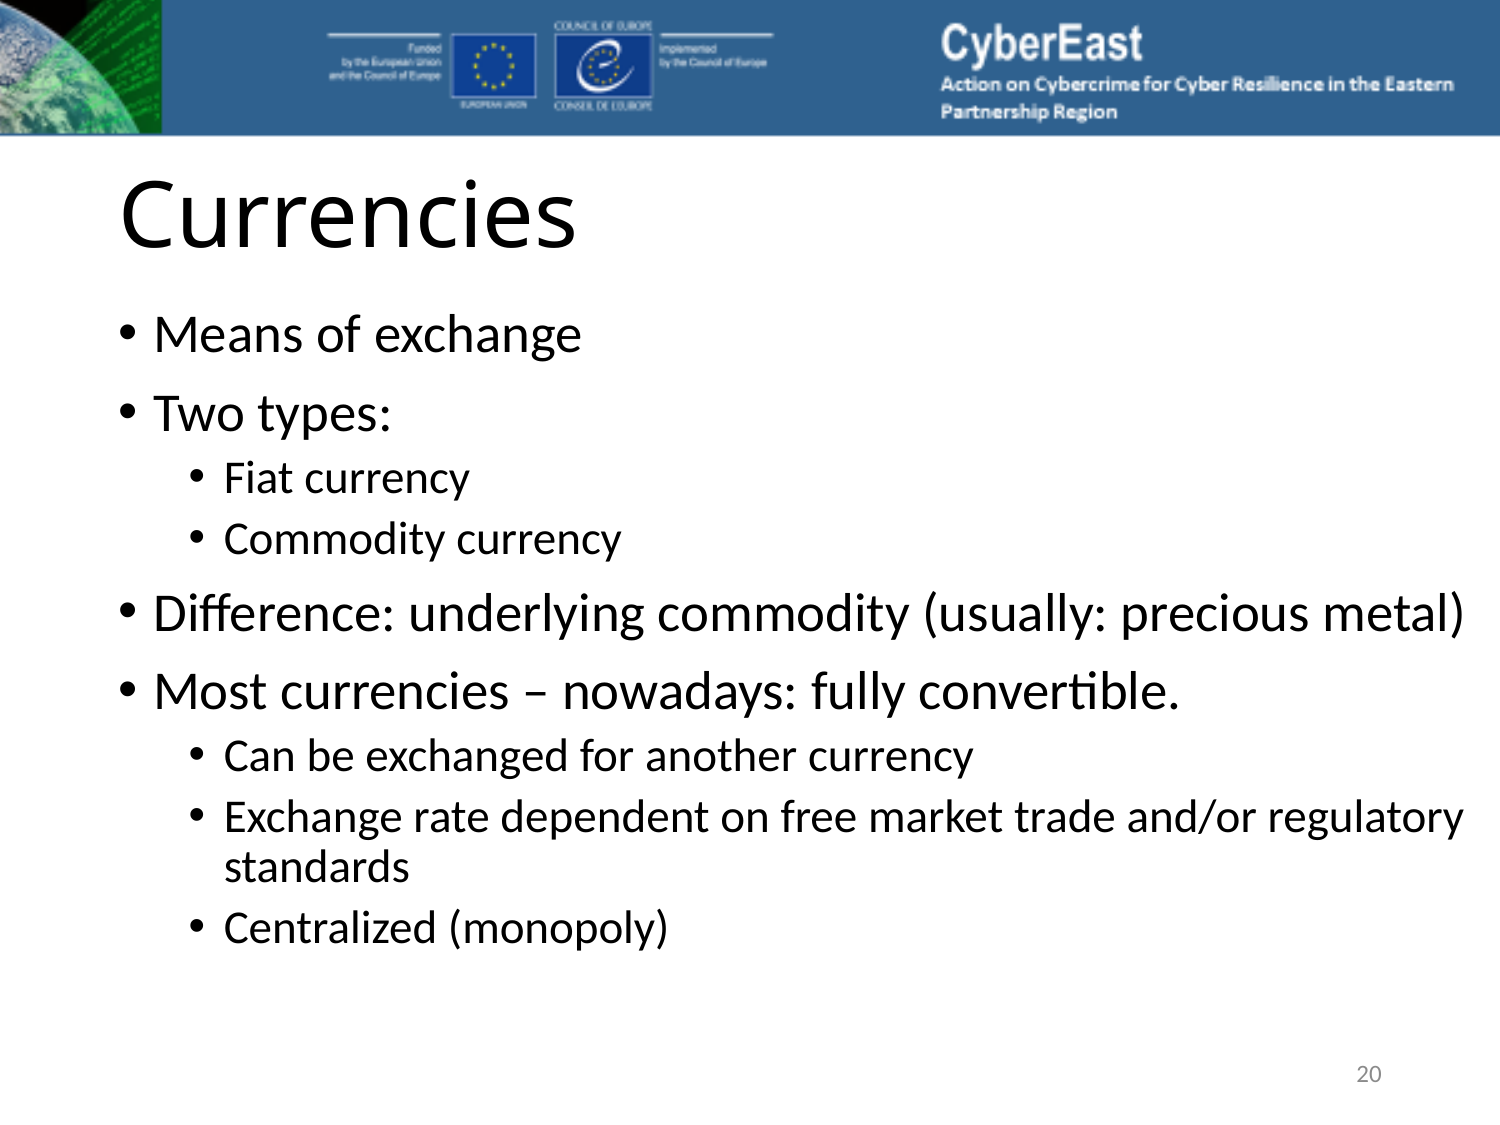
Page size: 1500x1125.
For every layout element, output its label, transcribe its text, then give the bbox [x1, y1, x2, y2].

slide_number 20 [1059, 1042, 1397, 1103]
title Currencies [103, 59, 1397, 278]
picture [0, 0, 1500, 1125]
list Means of exchange Two types: Fiat currency Commodity currency Difference: underlying commodity (usually: precious metal) Most currencies – nowadays: fully convertible. Can be exchanged for another currency Exchange rate dependent on free market trade and/or regulatory standards Centralized (monopoly) [103, 298, 1500, 1013]
